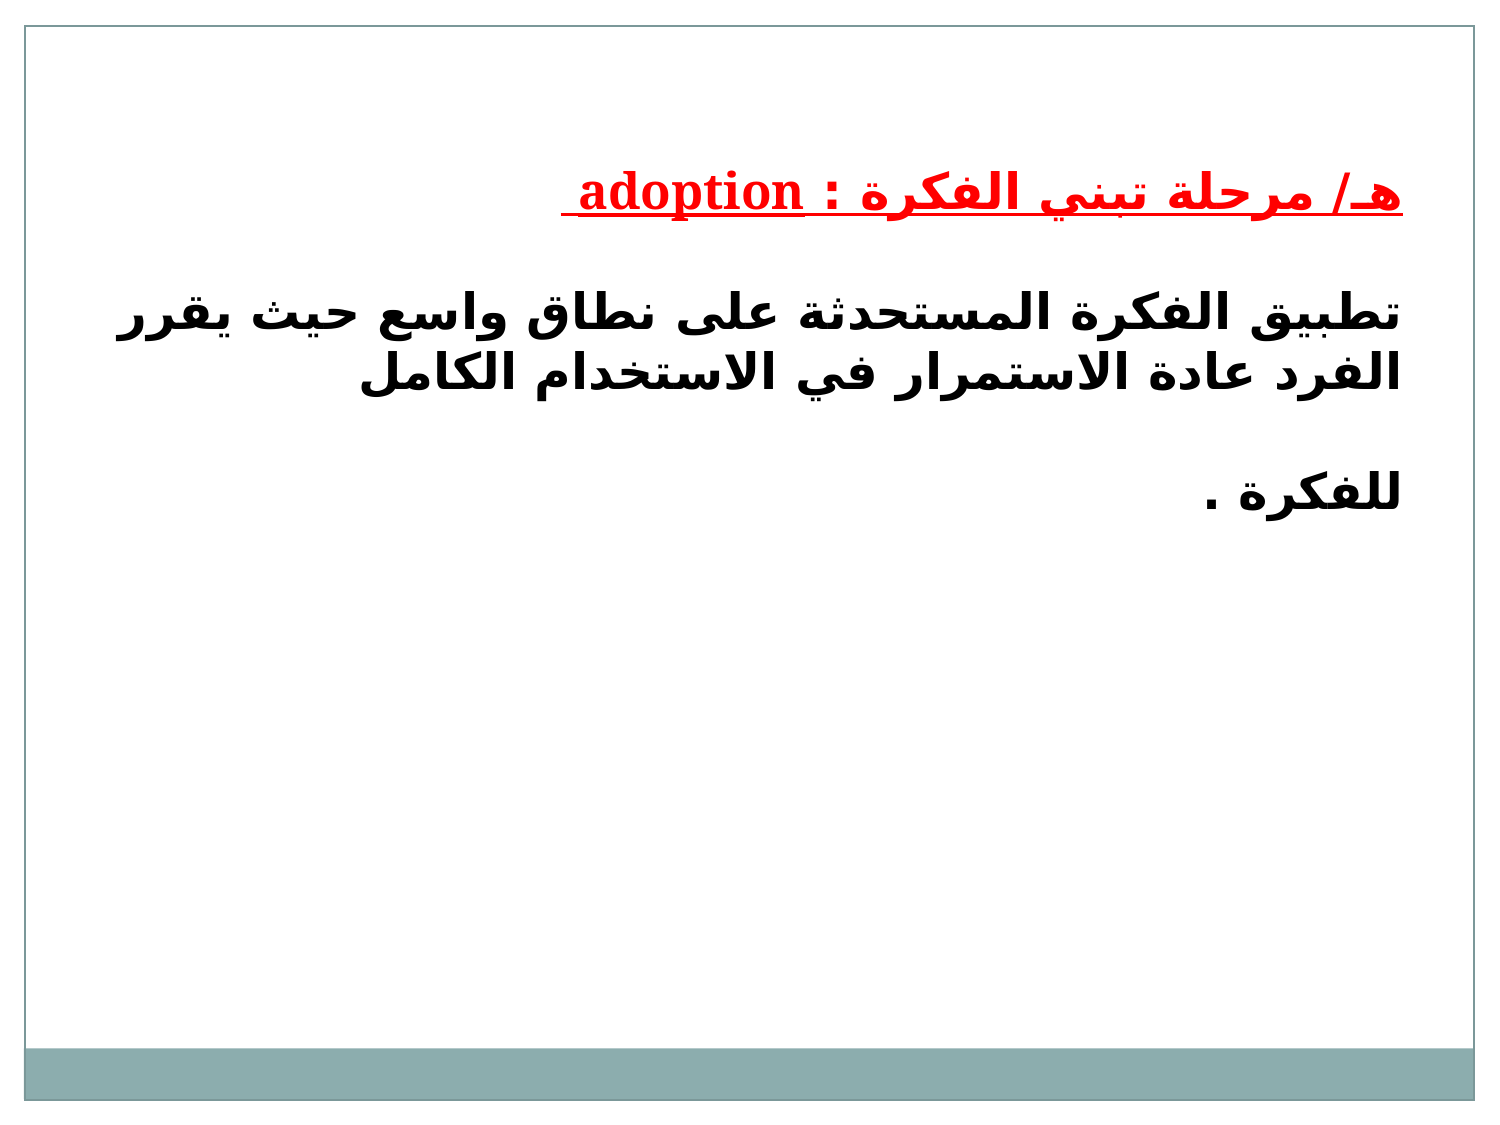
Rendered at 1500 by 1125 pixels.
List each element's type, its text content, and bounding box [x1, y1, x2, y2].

text_box هـ/ مرحلة تبني الفكرة : adoption تطبيق الفكرة المستحدثة على نطاق واسع حيث يقرر الفرد عادة الاستمرار في الاستخدام الكامل للفكرة . [46, 152, 1418, 573]
